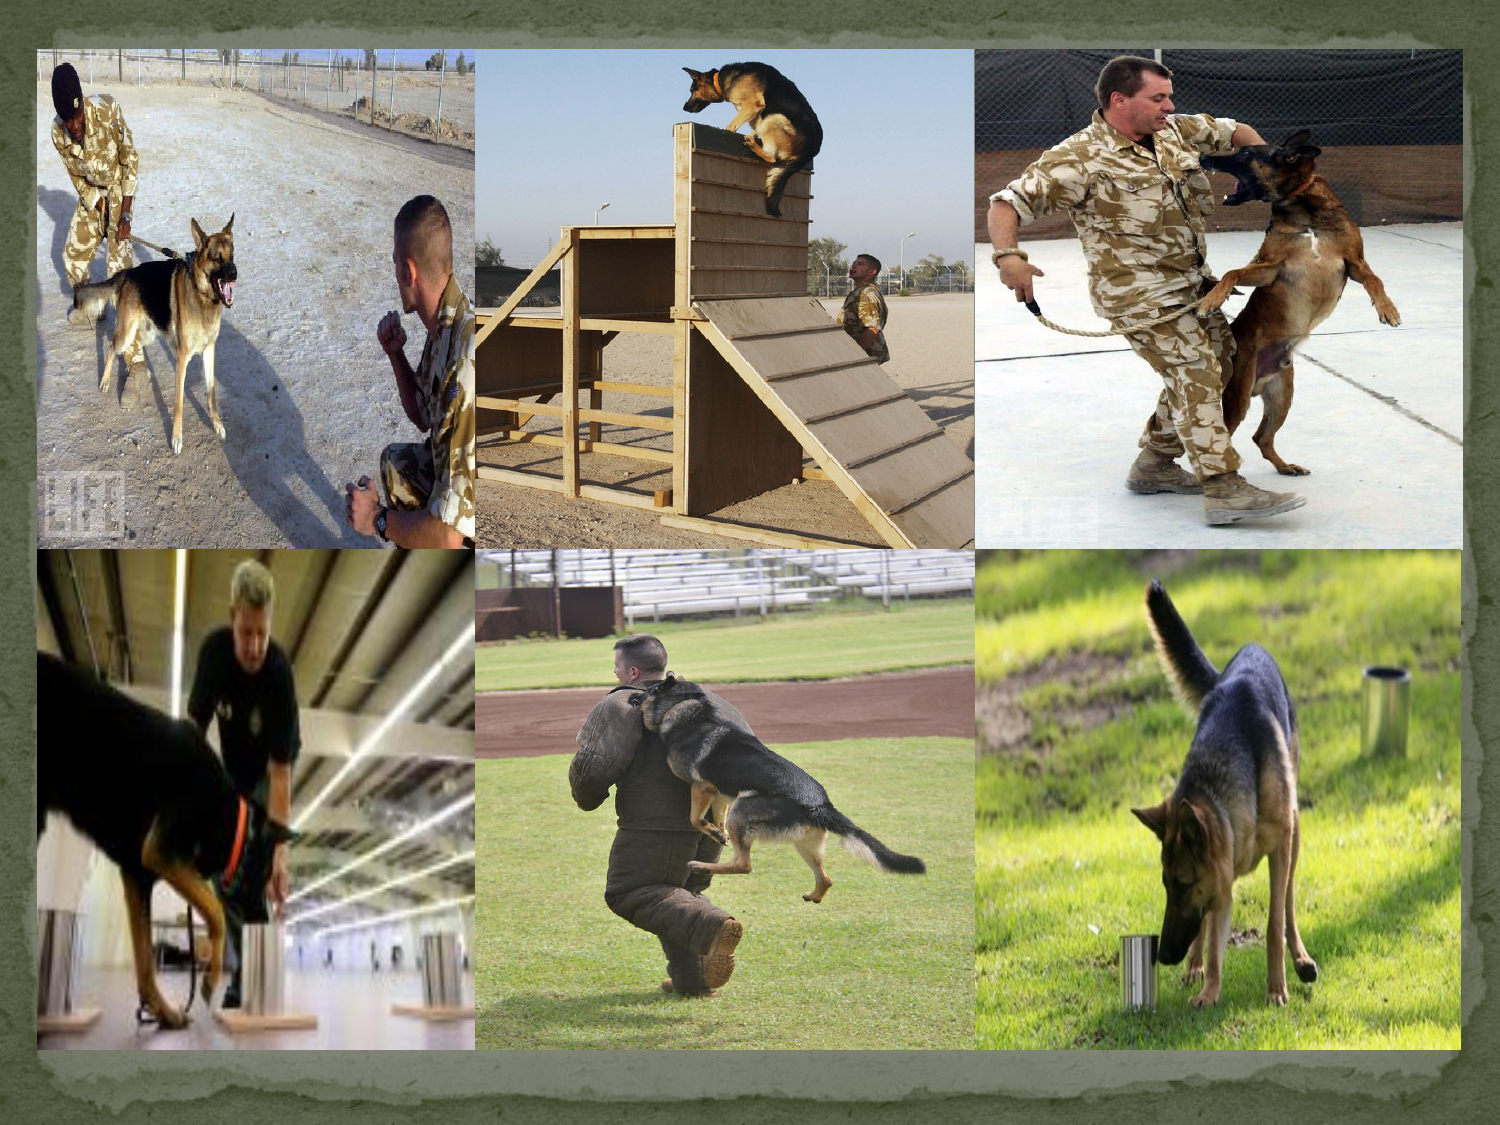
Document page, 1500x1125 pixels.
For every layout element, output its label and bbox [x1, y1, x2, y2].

picture [37, 49, 1463, 1051]
